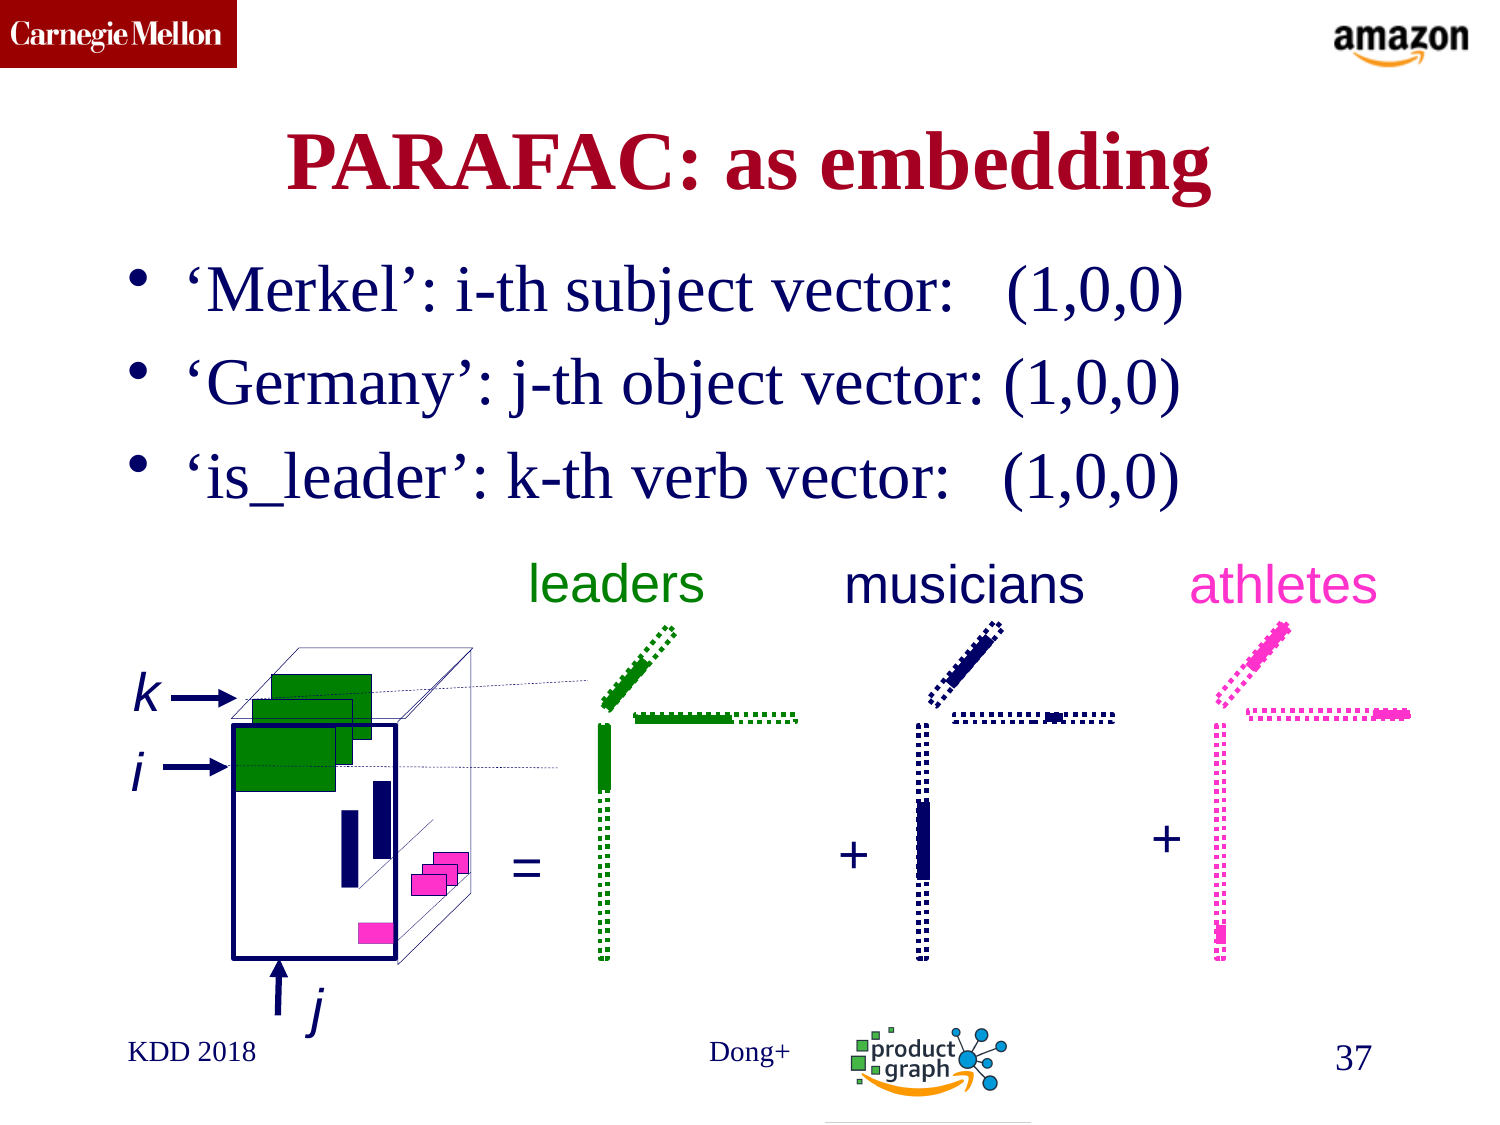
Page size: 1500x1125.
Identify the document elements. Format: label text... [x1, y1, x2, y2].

slide_number KDD 2018 [112, 1024, 426, 1101]
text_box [116, 540, 1410, 1016]
title PARAFAC: as embedding [112, 99, 1388, 213]
list ‘Merkel’: i-th subject vector: (1,0,0) ‘Germany’: j-th object vector: (1,0,0) ‘is_leader’: k-th verb vector: (1,0,0) [112, 237, 1388, 543]
text_box j [296, 1024, 339, 1046]
picture [1322, 4, 1484, 88]
slide_number 37 [1074, 1024, 1388, 1101]
picture [0, 0, 237, 68]
footer Dong+ [512, 1024, 988, 1101]
